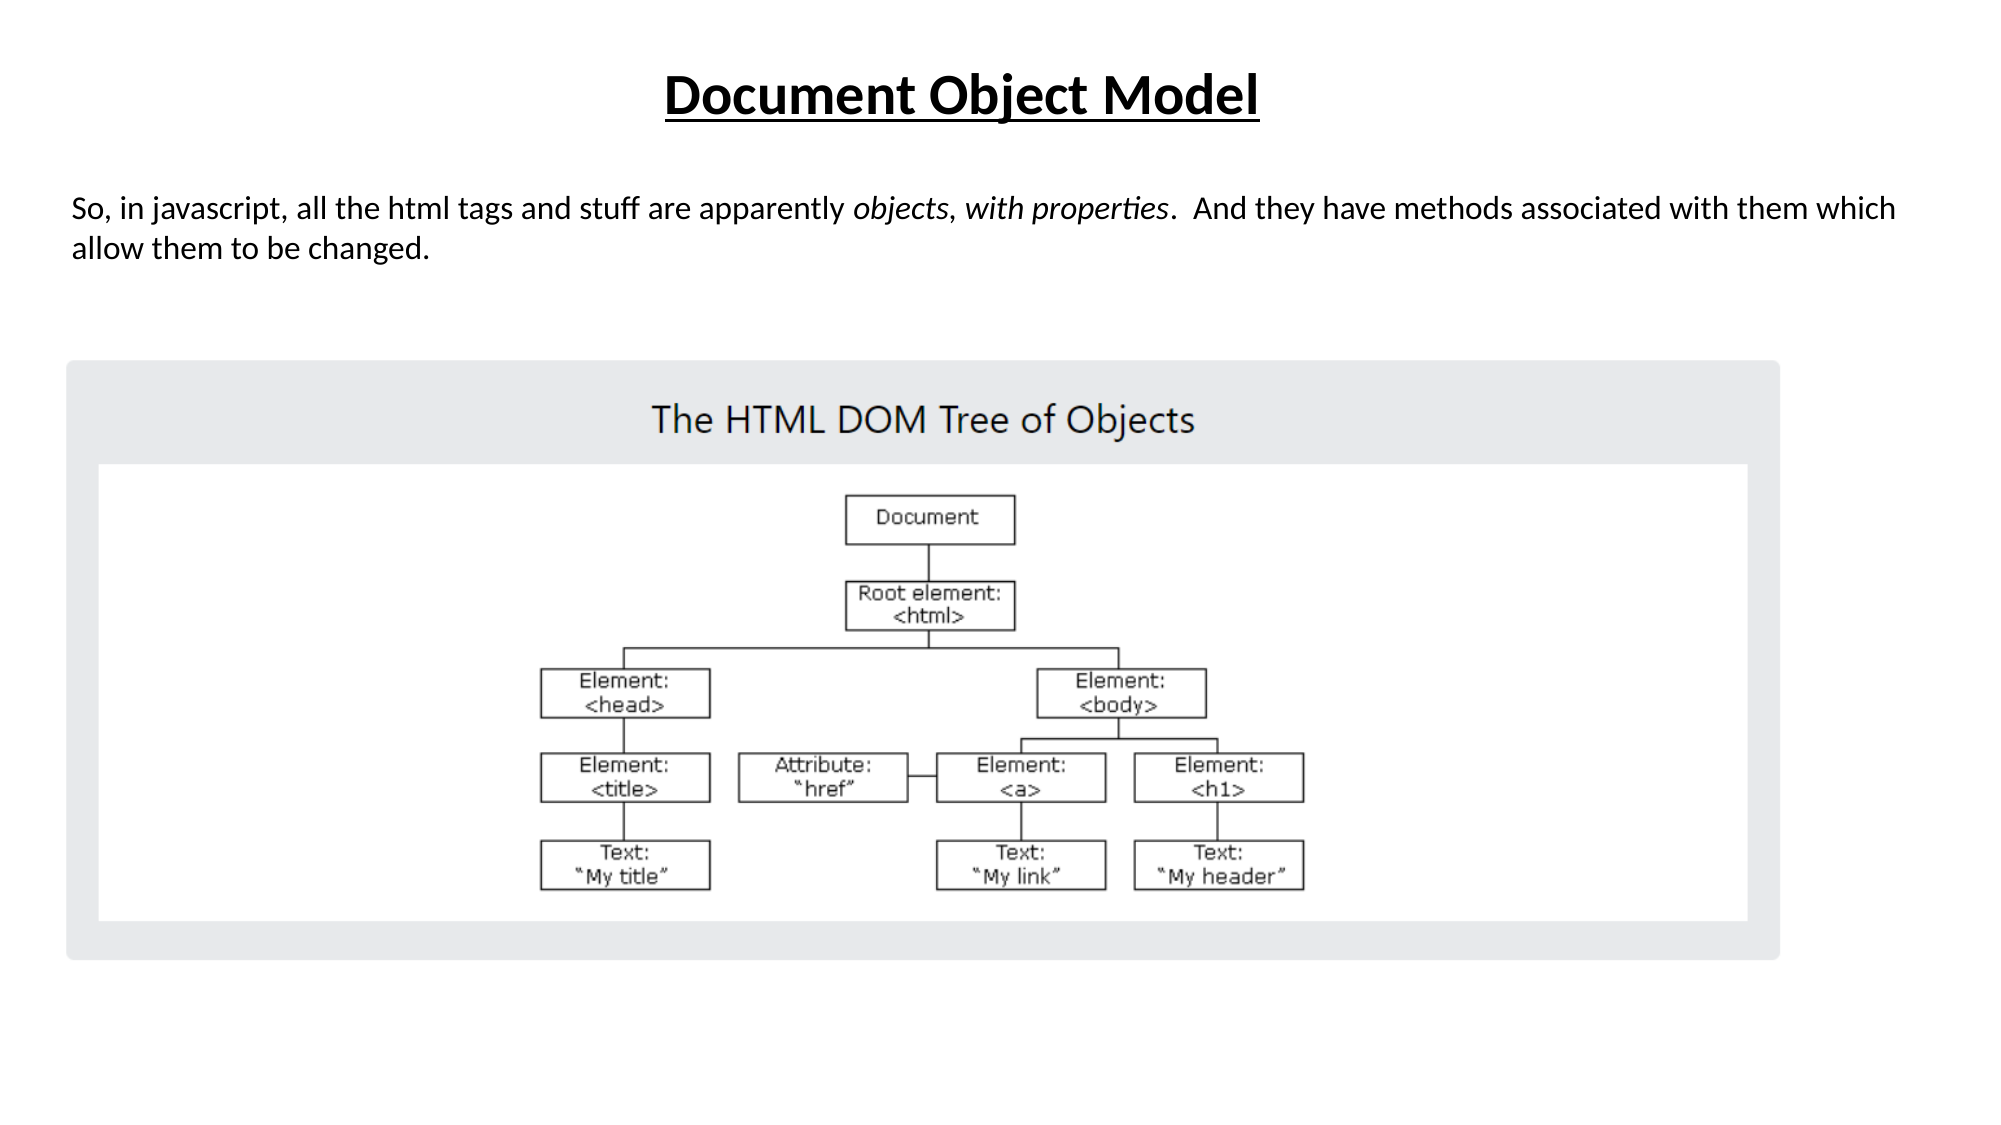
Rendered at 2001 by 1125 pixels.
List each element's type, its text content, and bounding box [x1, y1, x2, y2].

text_box Document Object Model [649, 49, 1323, 134]
text_box So, in javascript, all the html tags and stuff are apparently objects, with properties. And they have methods associated with them which allow them to be changed. [56, 179, 1958, 274]
picture [56, 350, 1788, 968]
